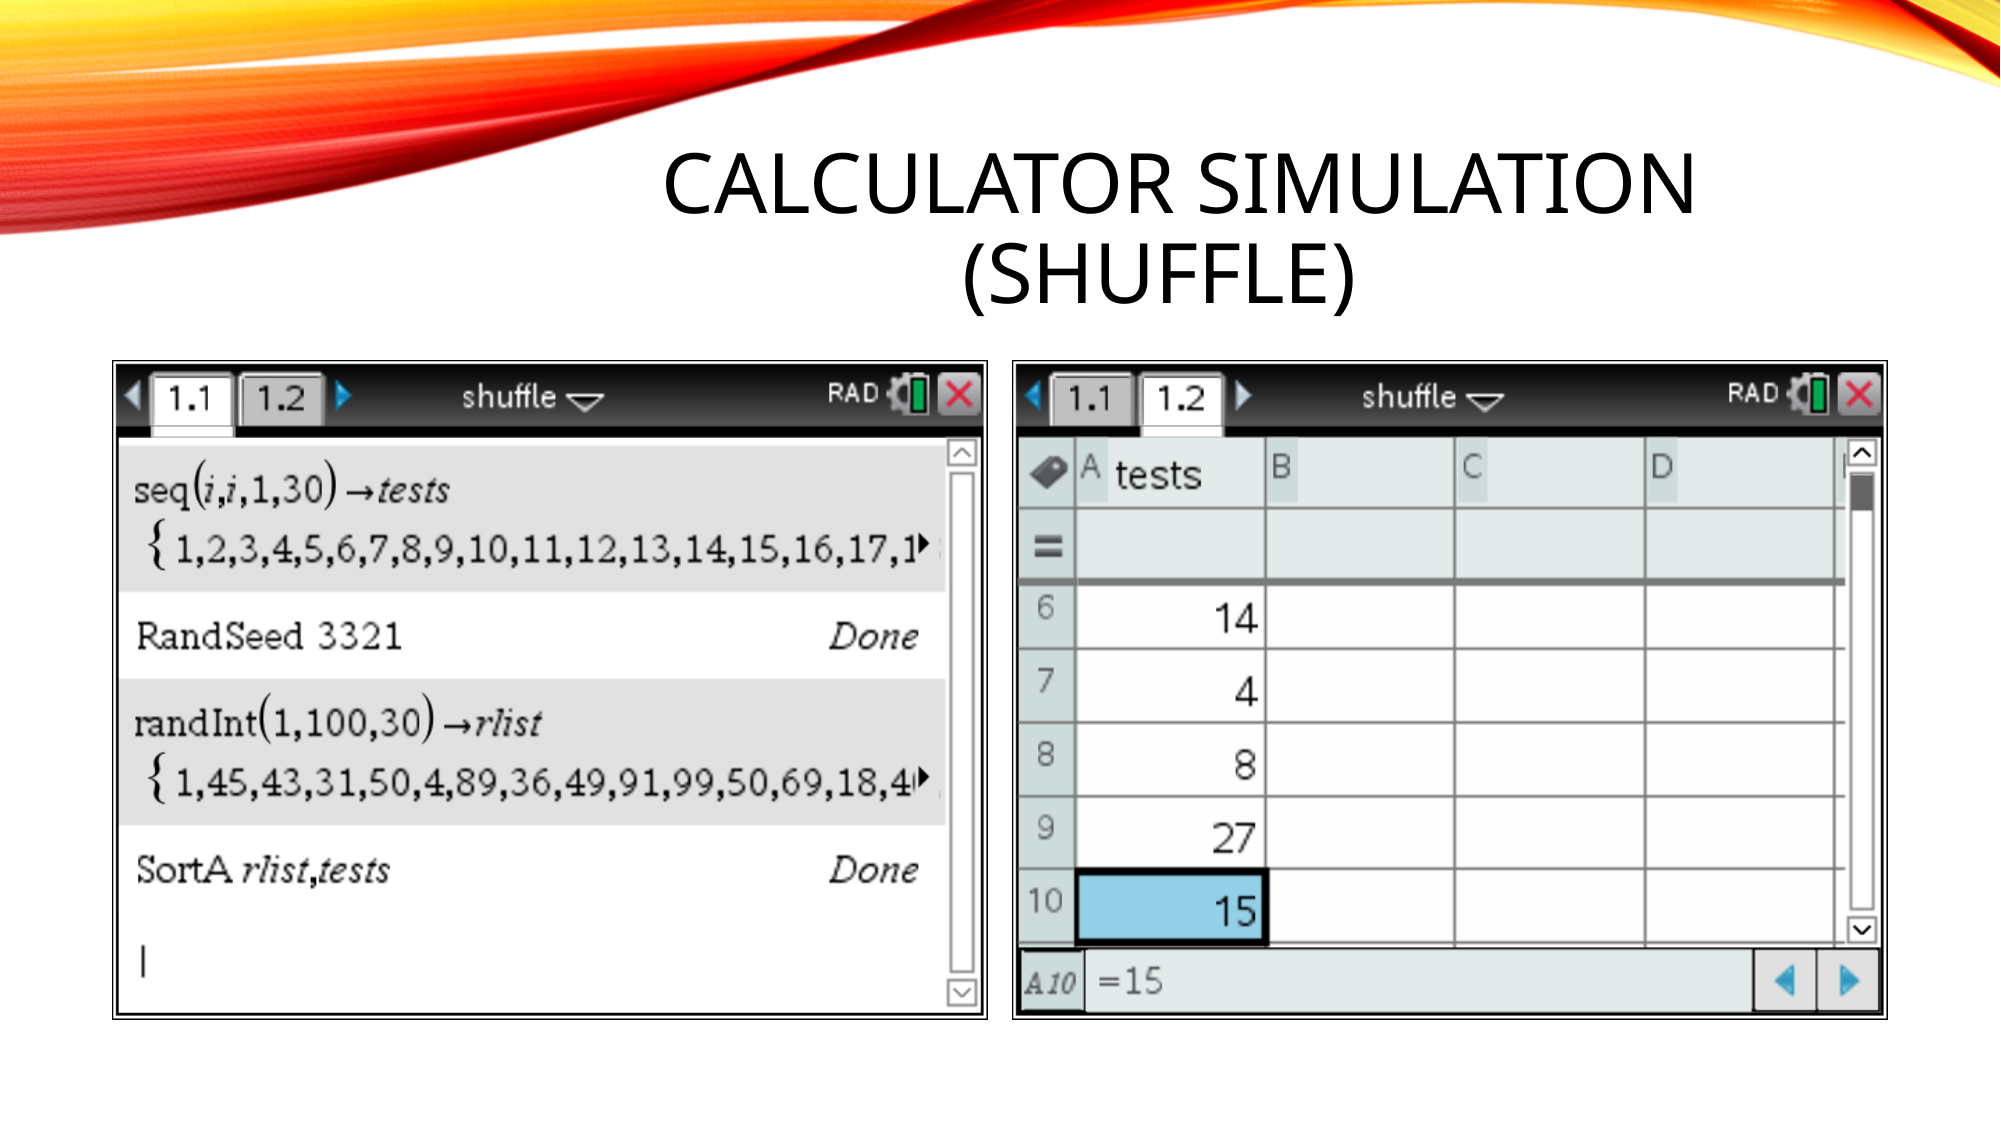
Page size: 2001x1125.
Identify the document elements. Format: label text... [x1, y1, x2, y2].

picture [0, 0, 2000, 237]
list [1012, 360, 1888, 1020]
title Calculator simulation (shuffle) [474, 125, 1888, 338]
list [112, 360, 988, 1020]
